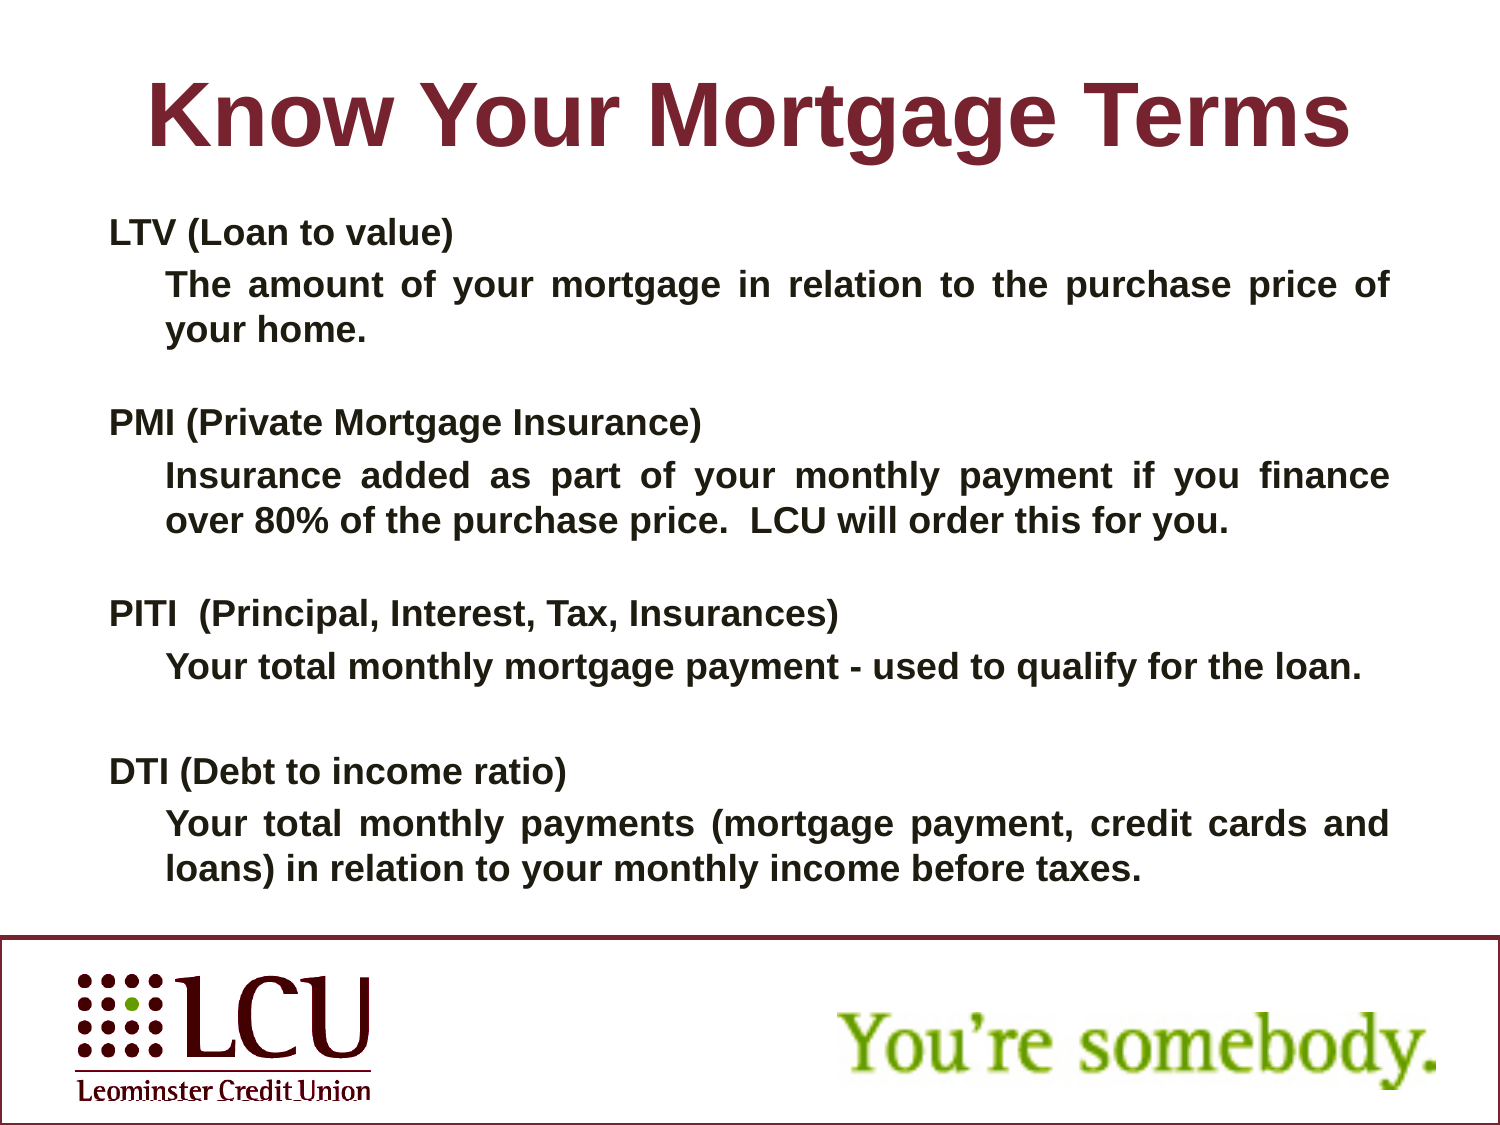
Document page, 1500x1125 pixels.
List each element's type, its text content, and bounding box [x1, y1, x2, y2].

title Know Your Mortgage Terms [75, 45, 1425, 175]
picture [837, 1012, 1436, 1090]
list LTV (Loan to value) The amount of your mortgage in relation to the purchase price of your home. PMI (Private Mortgage Insurance) Insurance added as part of your monthly payment if you finance over 80% of the purchase price. LCU will order this for you. PITI (Principal, Interest, Tax, Insurances) Your total monthly mortgage payment - used to qualify for the loan. DTI (Debt to income ratio) Your total monthly payments (mortgage payment, credit cards and loans) in relation to your monthly income before taxes. [93, 200, 1407, 913]
picture [74, 974, 371, 1101]
